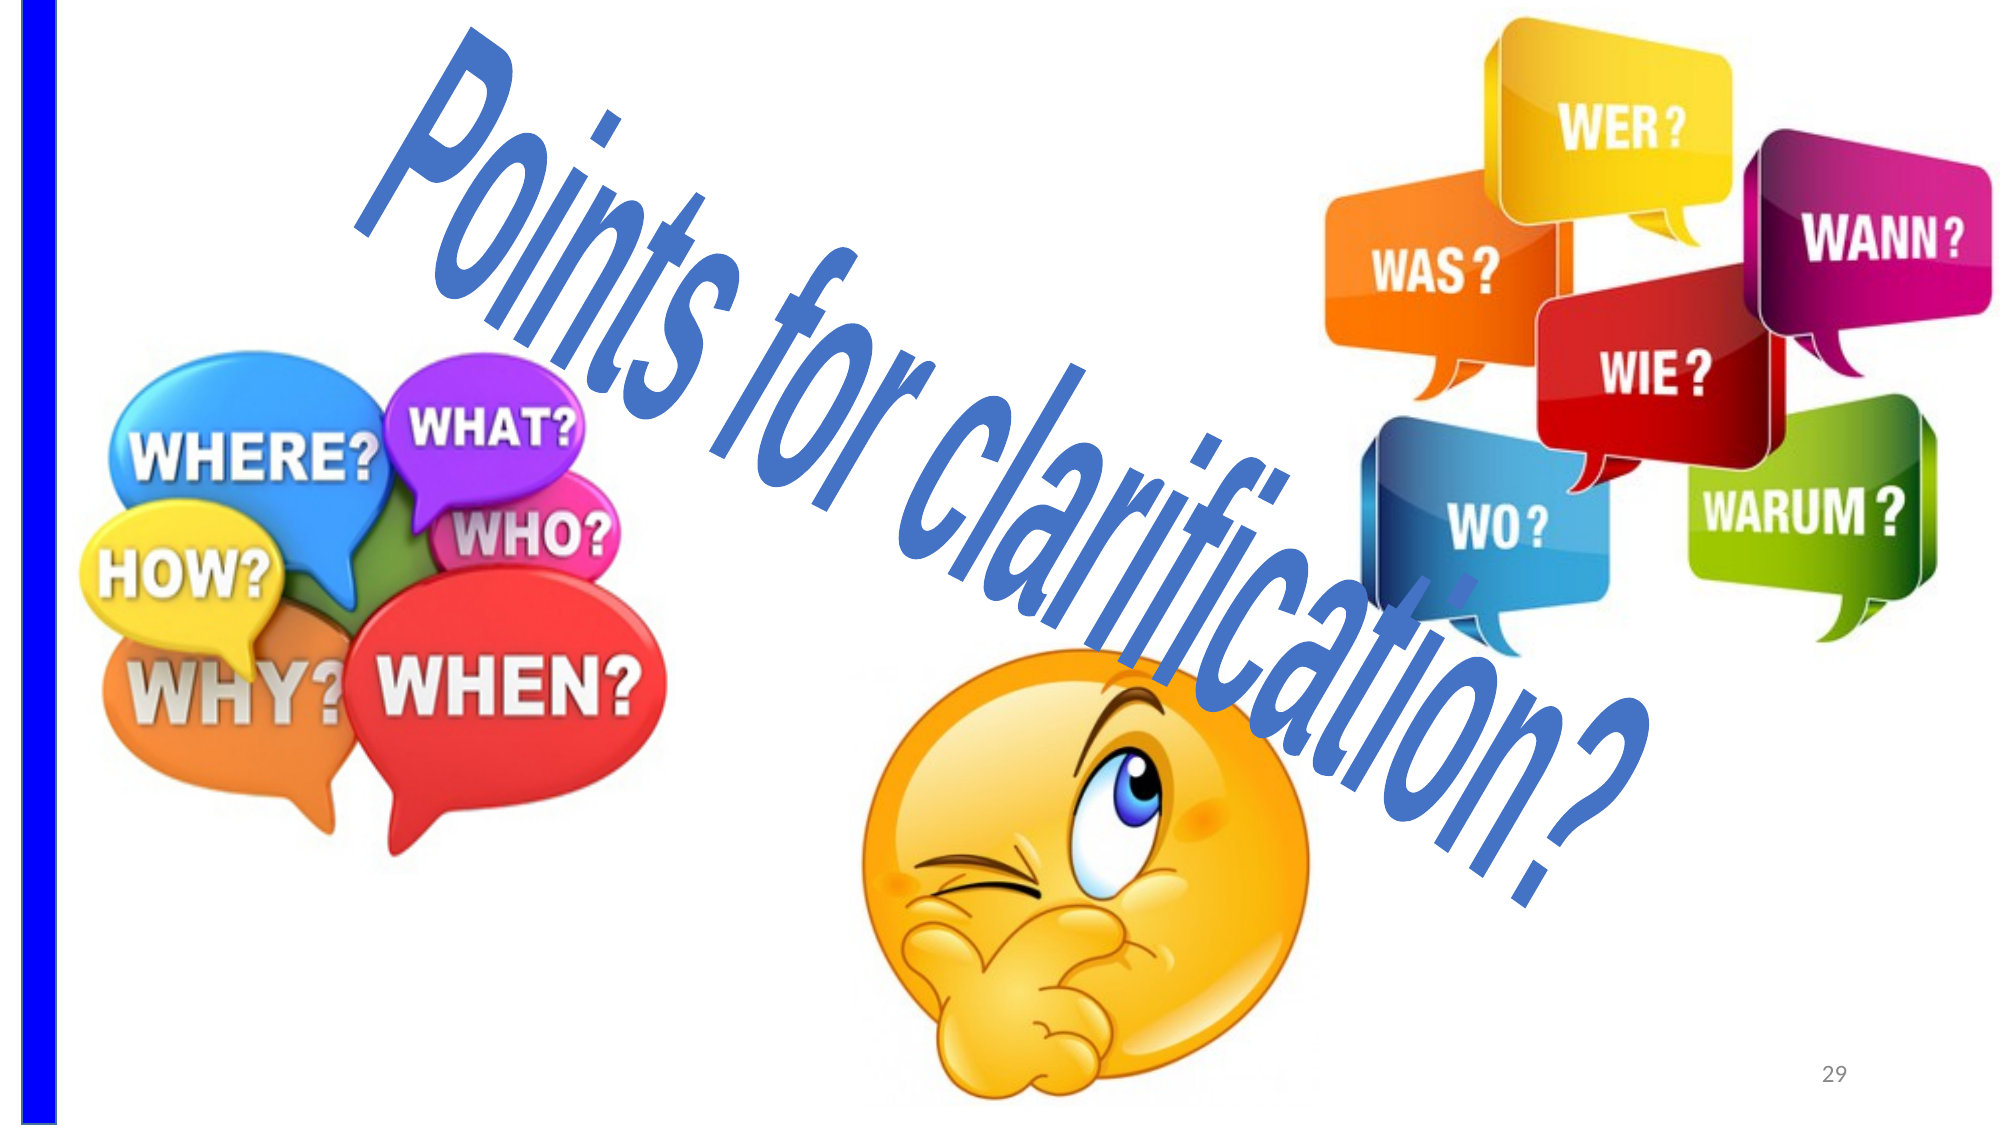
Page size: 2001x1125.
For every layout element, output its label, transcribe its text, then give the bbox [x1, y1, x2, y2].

text_box [21, 0, 57, 1125]
slide_number 29 [1412, 1042, 1863, 1103]
picture [72, 336, 676, 875]
picture [849, 7, 2000, 1107]
